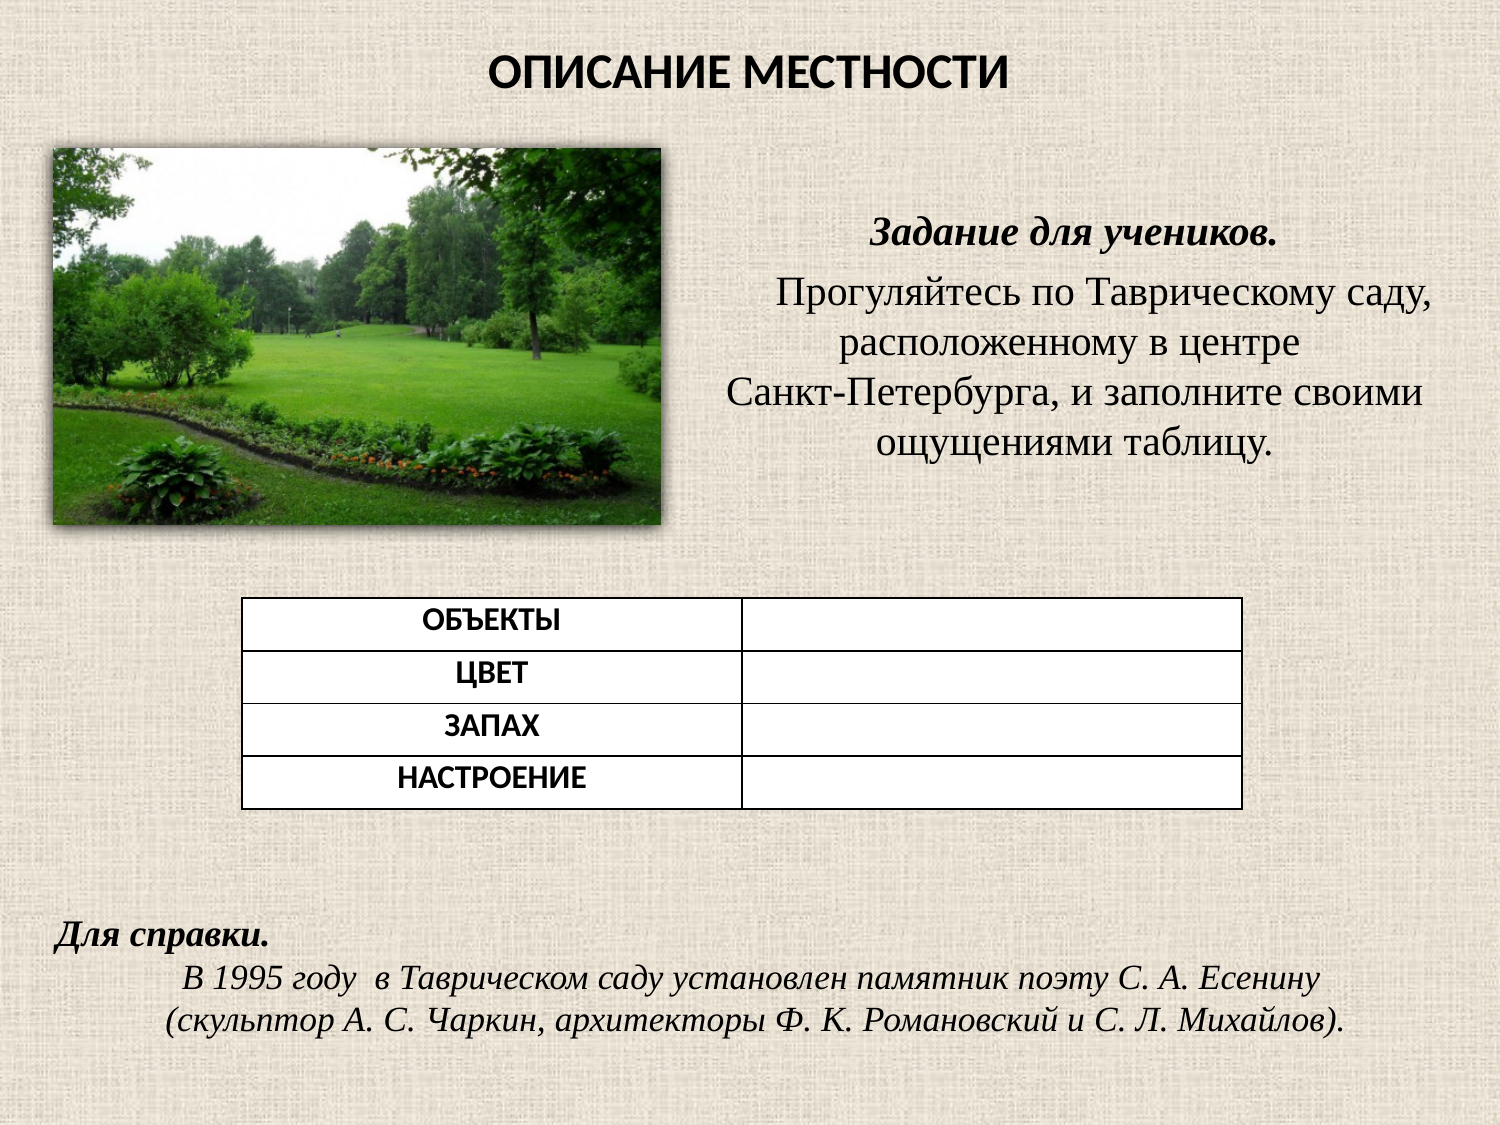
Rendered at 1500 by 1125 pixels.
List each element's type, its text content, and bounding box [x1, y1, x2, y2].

text_box Задание для учеников. Прогуляйтесь по Таврическому саду, расположенному в центре Санкт-Петербурга, и заполните своими ощущениями таблицу. [667, 196, 1483, 472]
text_box Для справки. В 1995 году в Таврическом саду установлен памятник поэту С. А. Есенину (скульптор А. С. Чаркин, архитекторы Ф. К. Романовский и С. Л. Михайлов). [41, 601, 1471, 1039]
text_box ОПИСАНИЕ МЕСТНОСТИ [454, 30, 1044, 106]
picture [52, 148, 661, 525]
